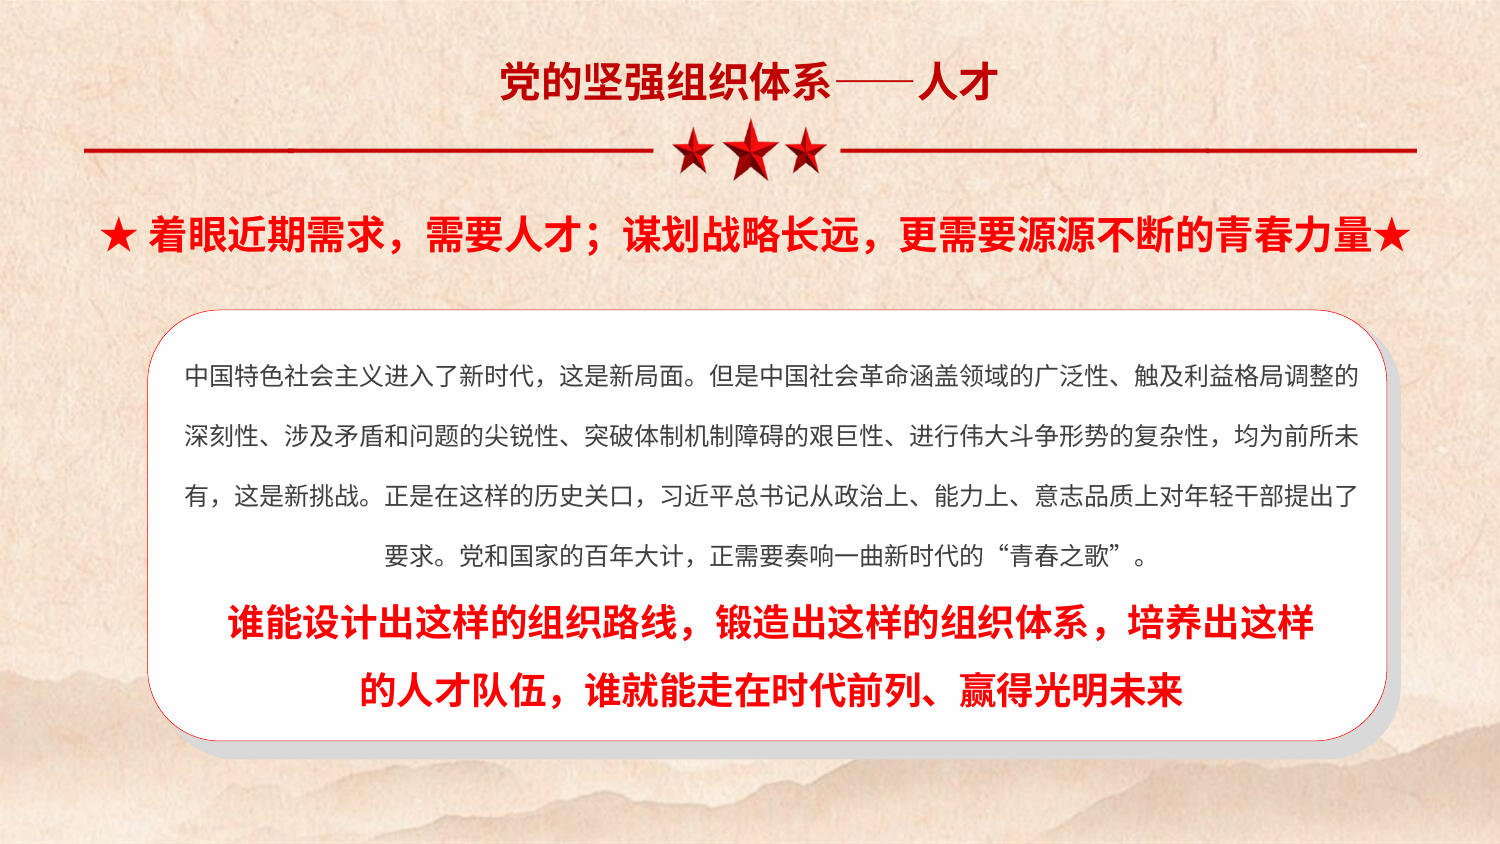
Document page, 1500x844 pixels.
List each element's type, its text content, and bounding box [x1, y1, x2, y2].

picture [0, 0, 1500, 844]
text_box 党的坚强组织体系——人才 [157, 48, 1342, 114]
text_box ★着眼近期需求，需要人才；谋划战略长远，更需要源源不断的青春力量★ [72, 202, 1441, 265]
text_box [147, 309, 1401, 760]
